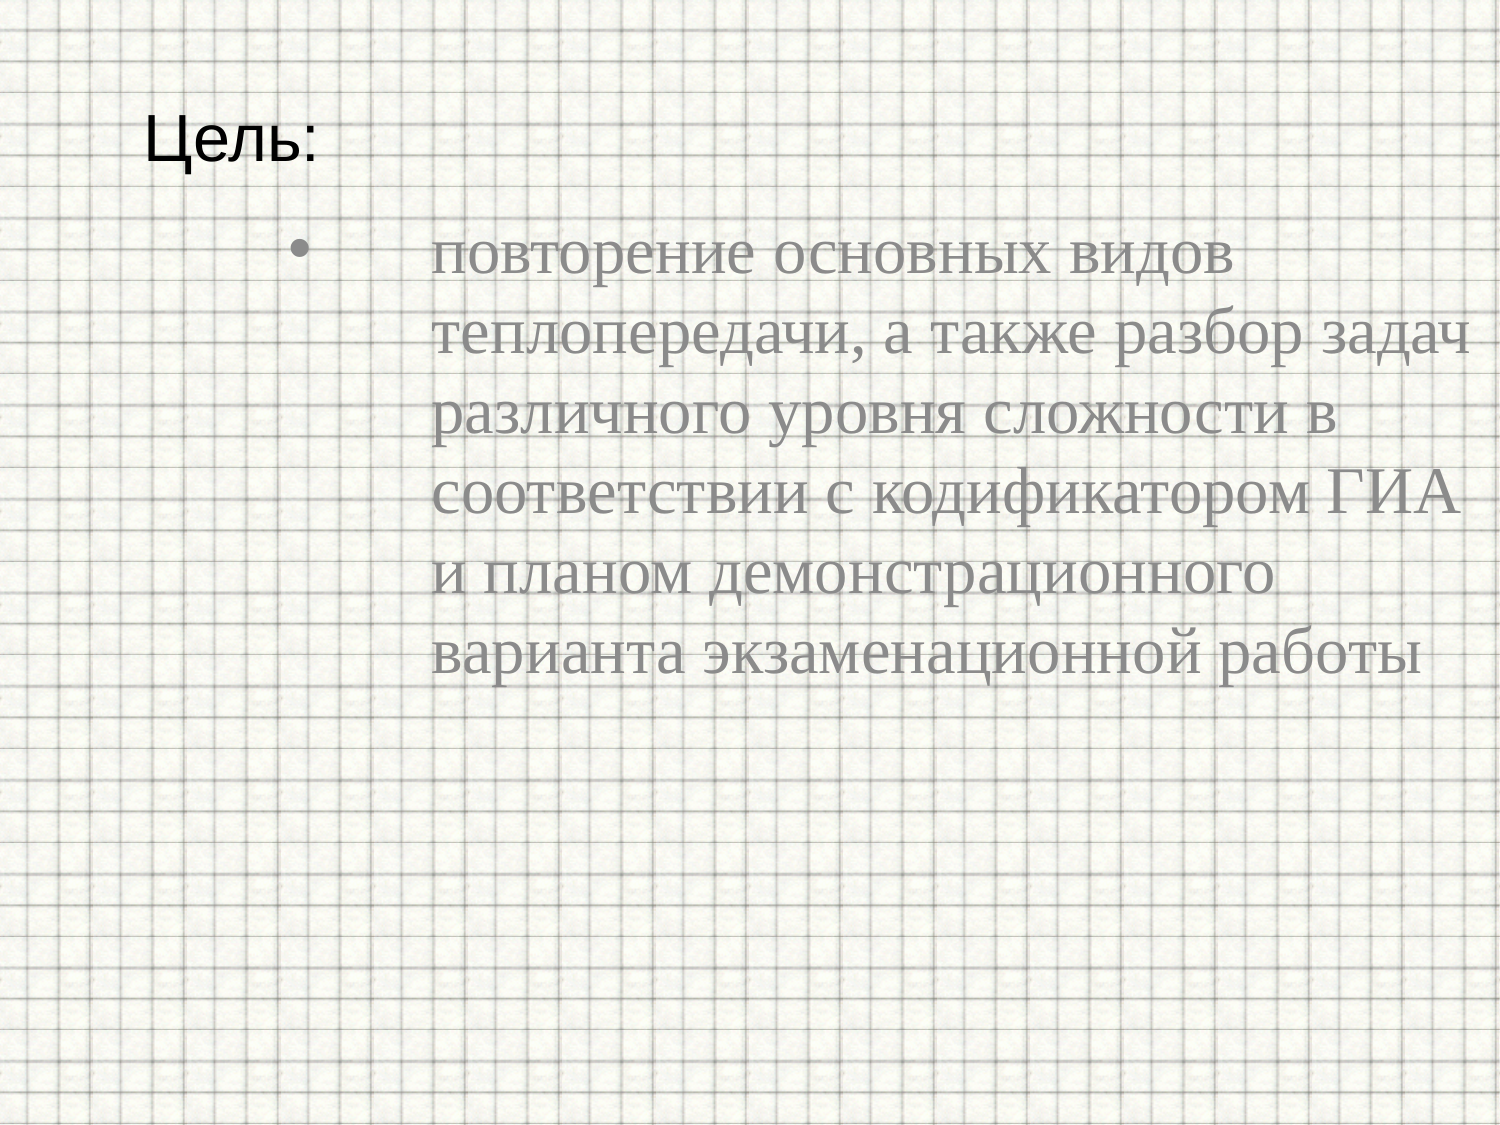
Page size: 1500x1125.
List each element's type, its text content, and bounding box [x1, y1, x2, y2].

subtitle повторение основных видов теплопередачи, а также разбор задач различного уровня сложности в соответствии с кодификатором ГИА и планом демонстрационного варианта экзаменационной работы [269, 199, 1500, 1067]
title Цель: [128, 58, 528, 211]
picture [0, 0, 1500, 1125]
